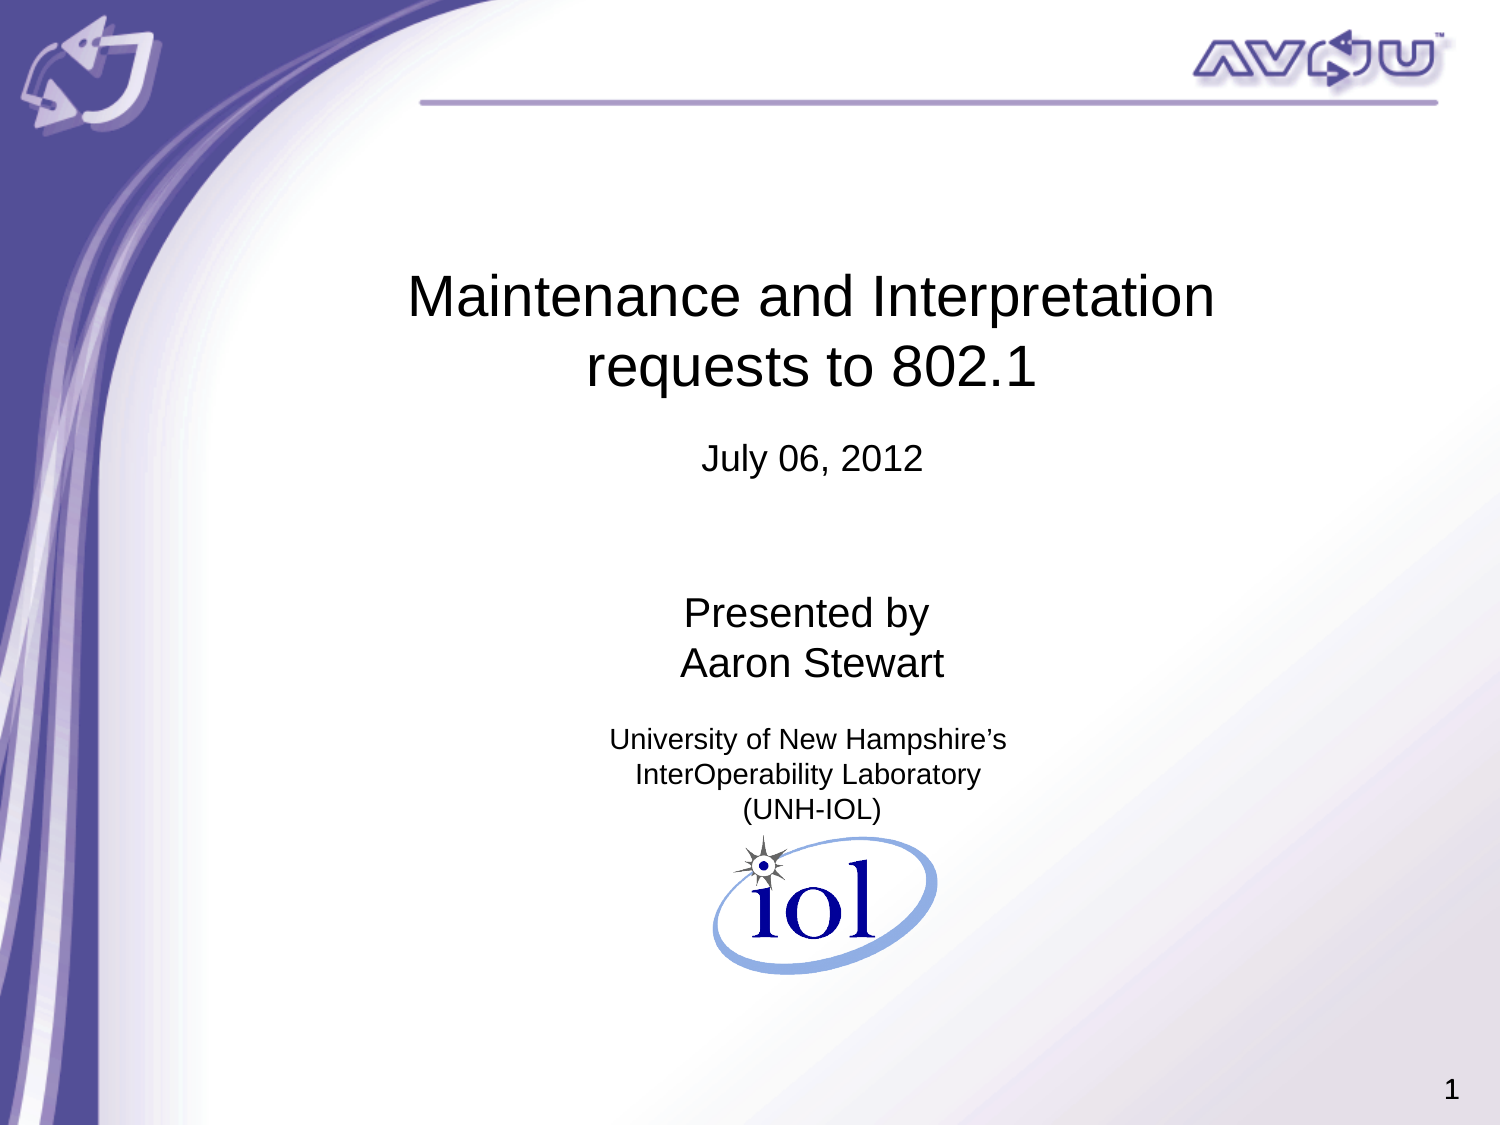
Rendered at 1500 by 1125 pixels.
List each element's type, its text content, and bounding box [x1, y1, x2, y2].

slide_number 1 [1124, 1062, 1475, 1125]
text_box [374, 0, 1500, 138]
picture [0, 0, 1500, 1125]
text_box Maintenance and Interpretation requests to 802.1 July 06, 2012 Presented by Aaron Stewart University of New Hampshire’s InterOperability Laboratory (UNH-IOL) [275, 249, 1350, 833]
